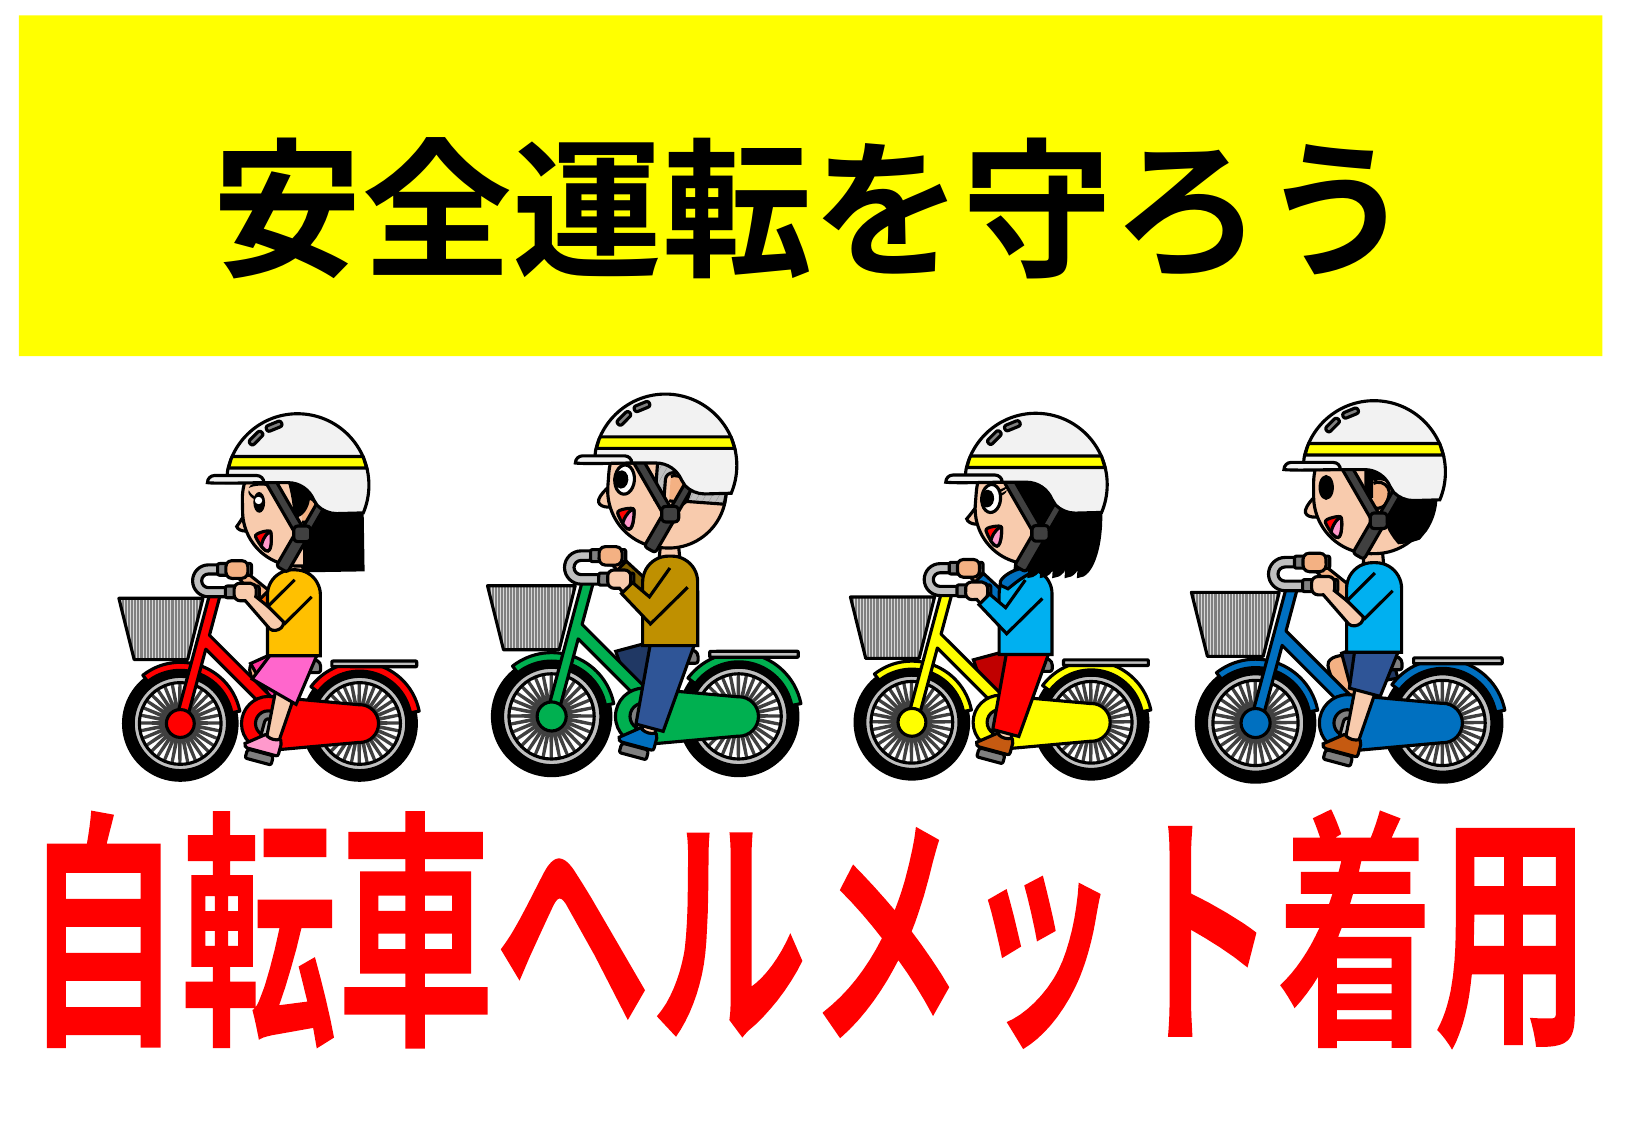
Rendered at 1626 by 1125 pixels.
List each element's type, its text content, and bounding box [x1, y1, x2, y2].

text_box [17, 304, 1604, 358]
text_box [17, 13, 1604, 108]
text_box 安全運転を守ろう [0, 108, 1625, 304]
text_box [118, 393, 1507, 787]
